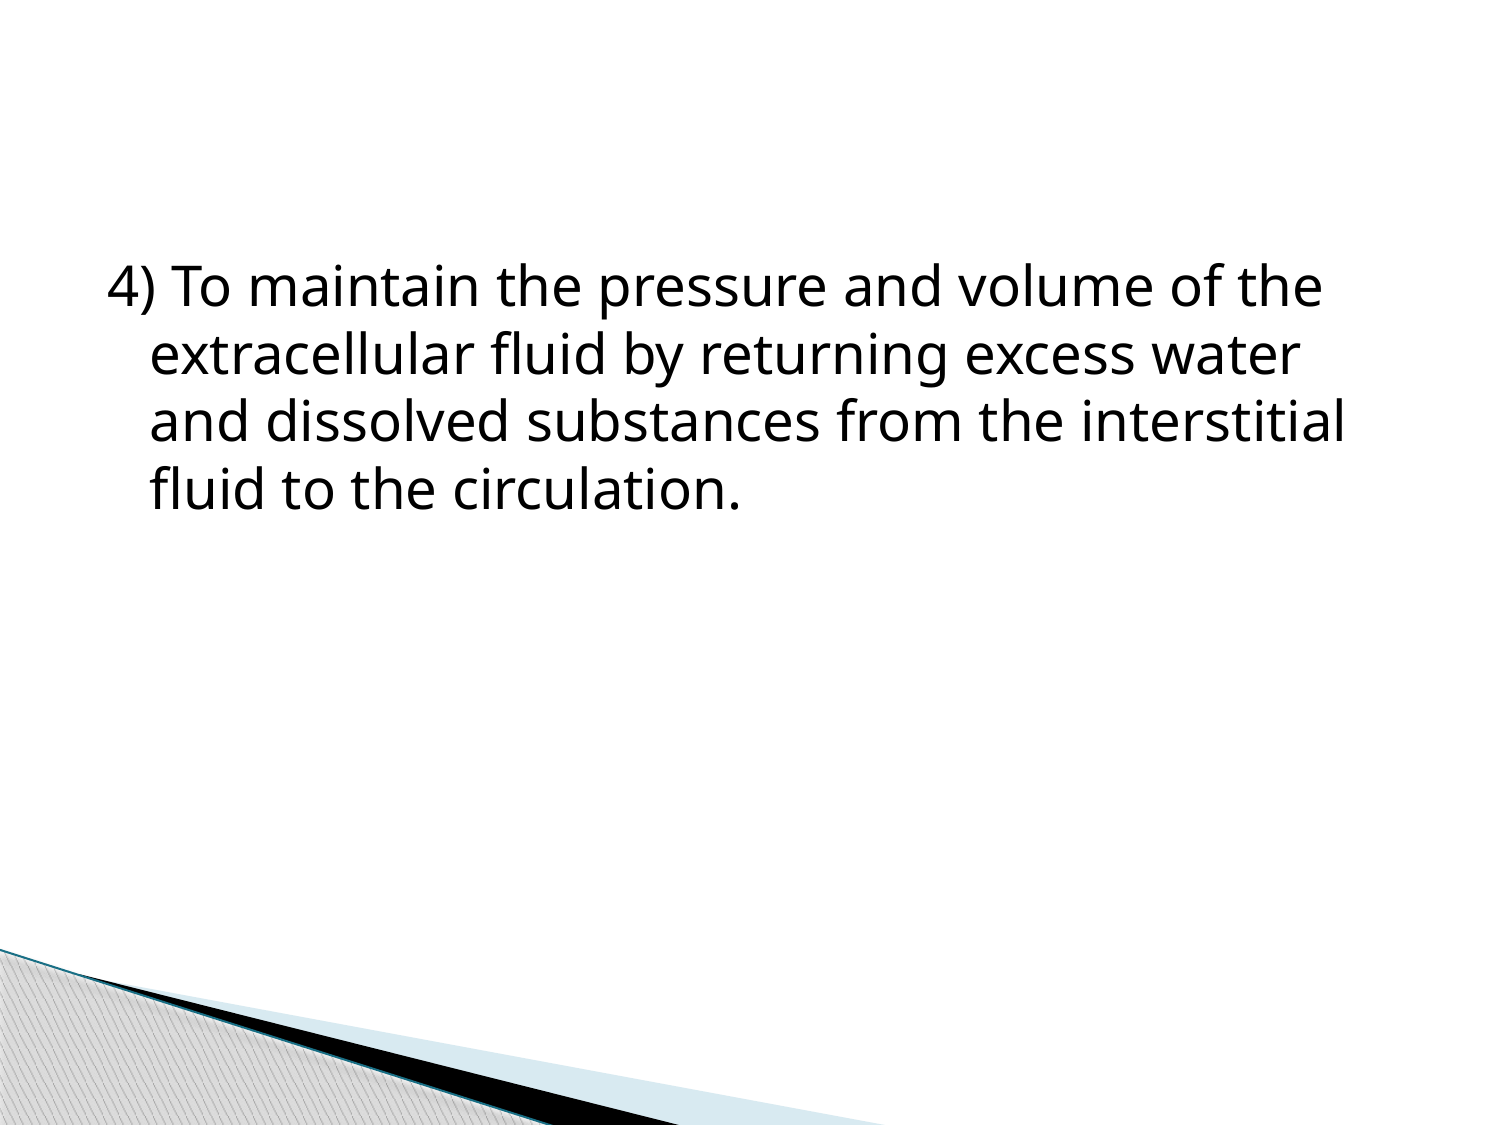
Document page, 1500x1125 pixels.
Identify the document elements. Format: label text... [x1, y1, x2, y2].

list 4) To maintain the pressure and volume of the extracellular fluid by returning excess water and dissolved substances from the interstitial fluid to the circulation. [75, 243, 1425, 986]
